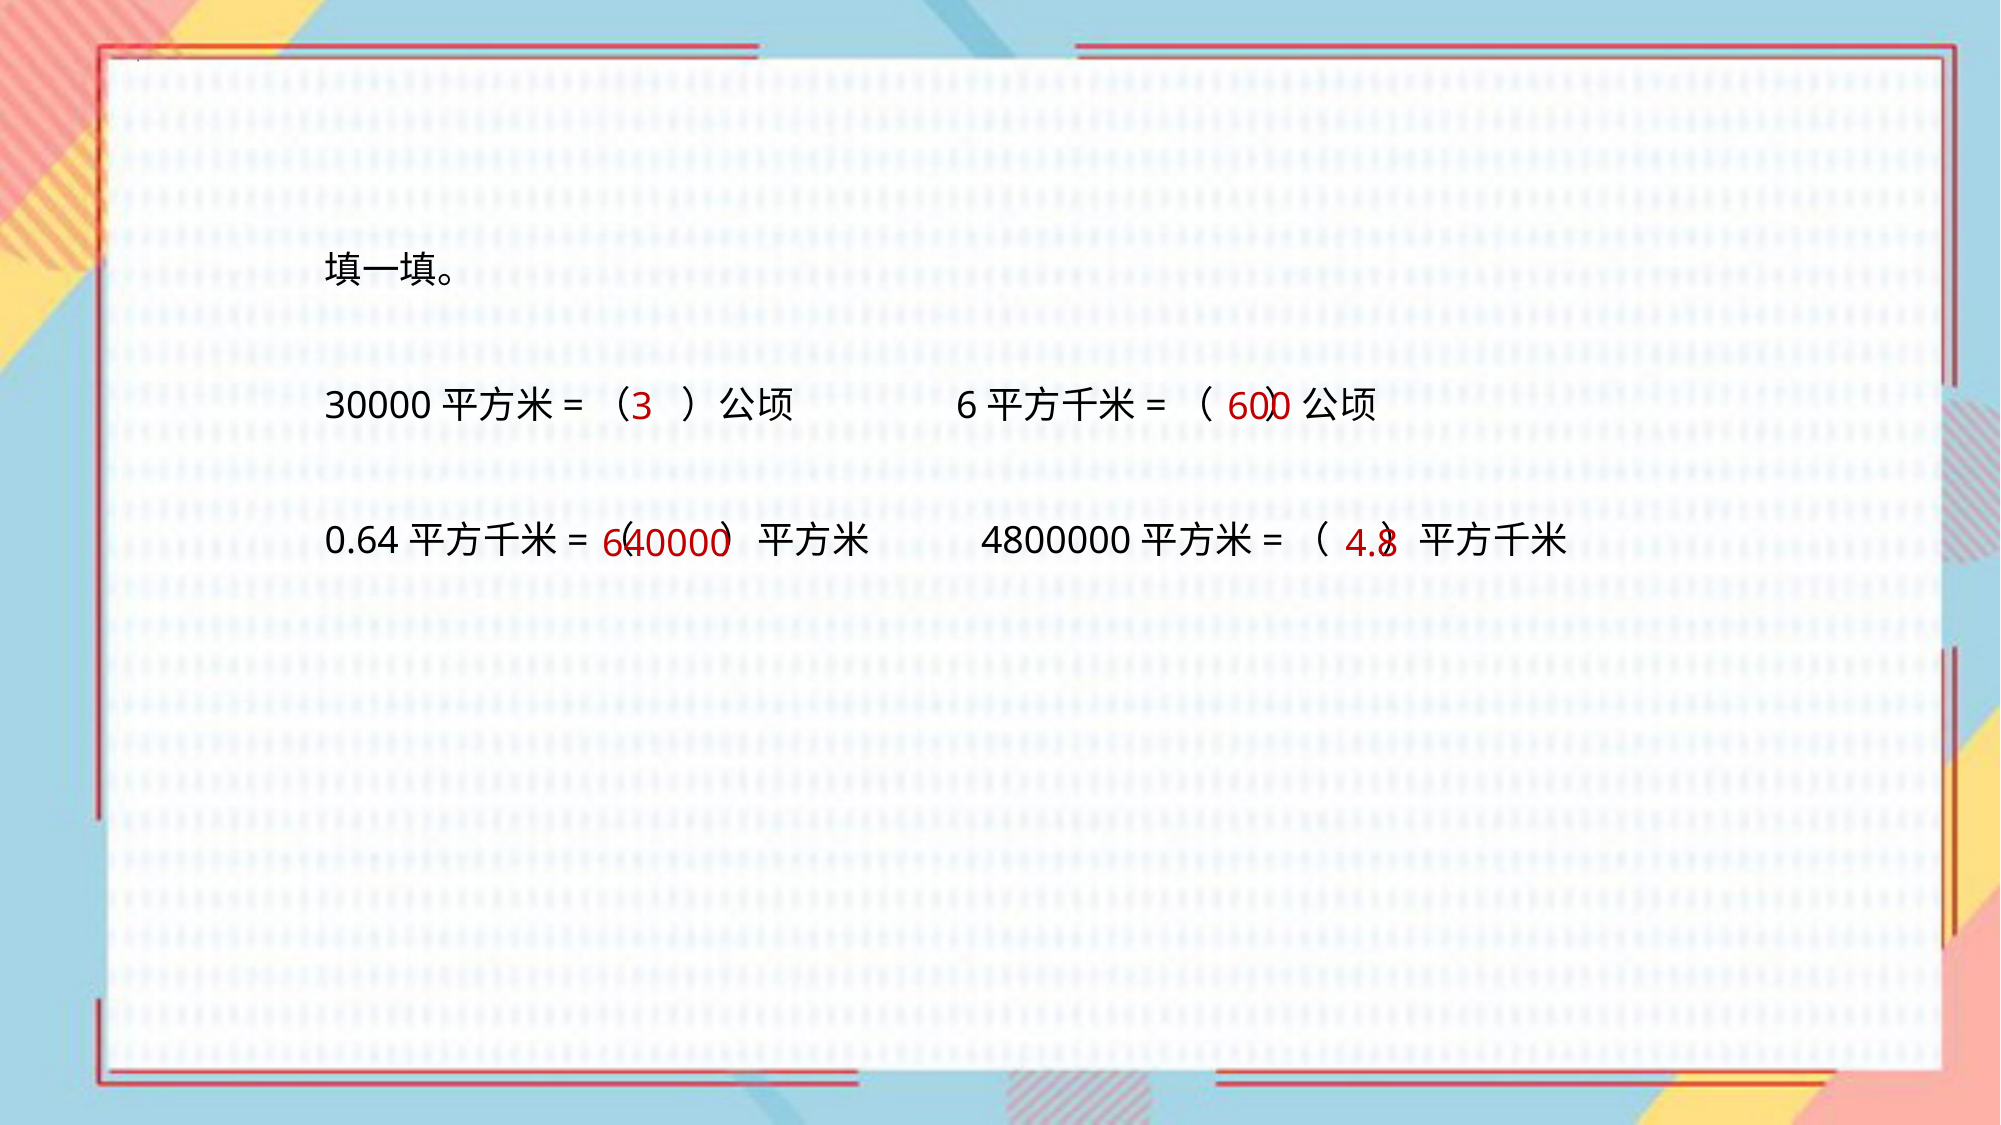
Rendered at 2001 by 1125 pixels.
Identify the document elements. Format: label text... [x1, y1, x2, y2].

text_box 3 [616, 352, 723, 435]
text_box 4.8 [1320, 488, 1446, 571]
text_box 600 [1212, 352, 1318, 435]
picture [0, 0, 2001, 1125]
text_box 640000 [587, 488, 776, 571]
text_box 填一填。 30000平方米=（ ）公顷 6平方千米=（ ）公顷 0.64平方千米=（ ）平方米 4800000平方米=（ ）平方千米 [309, 215, 1630, 636]
